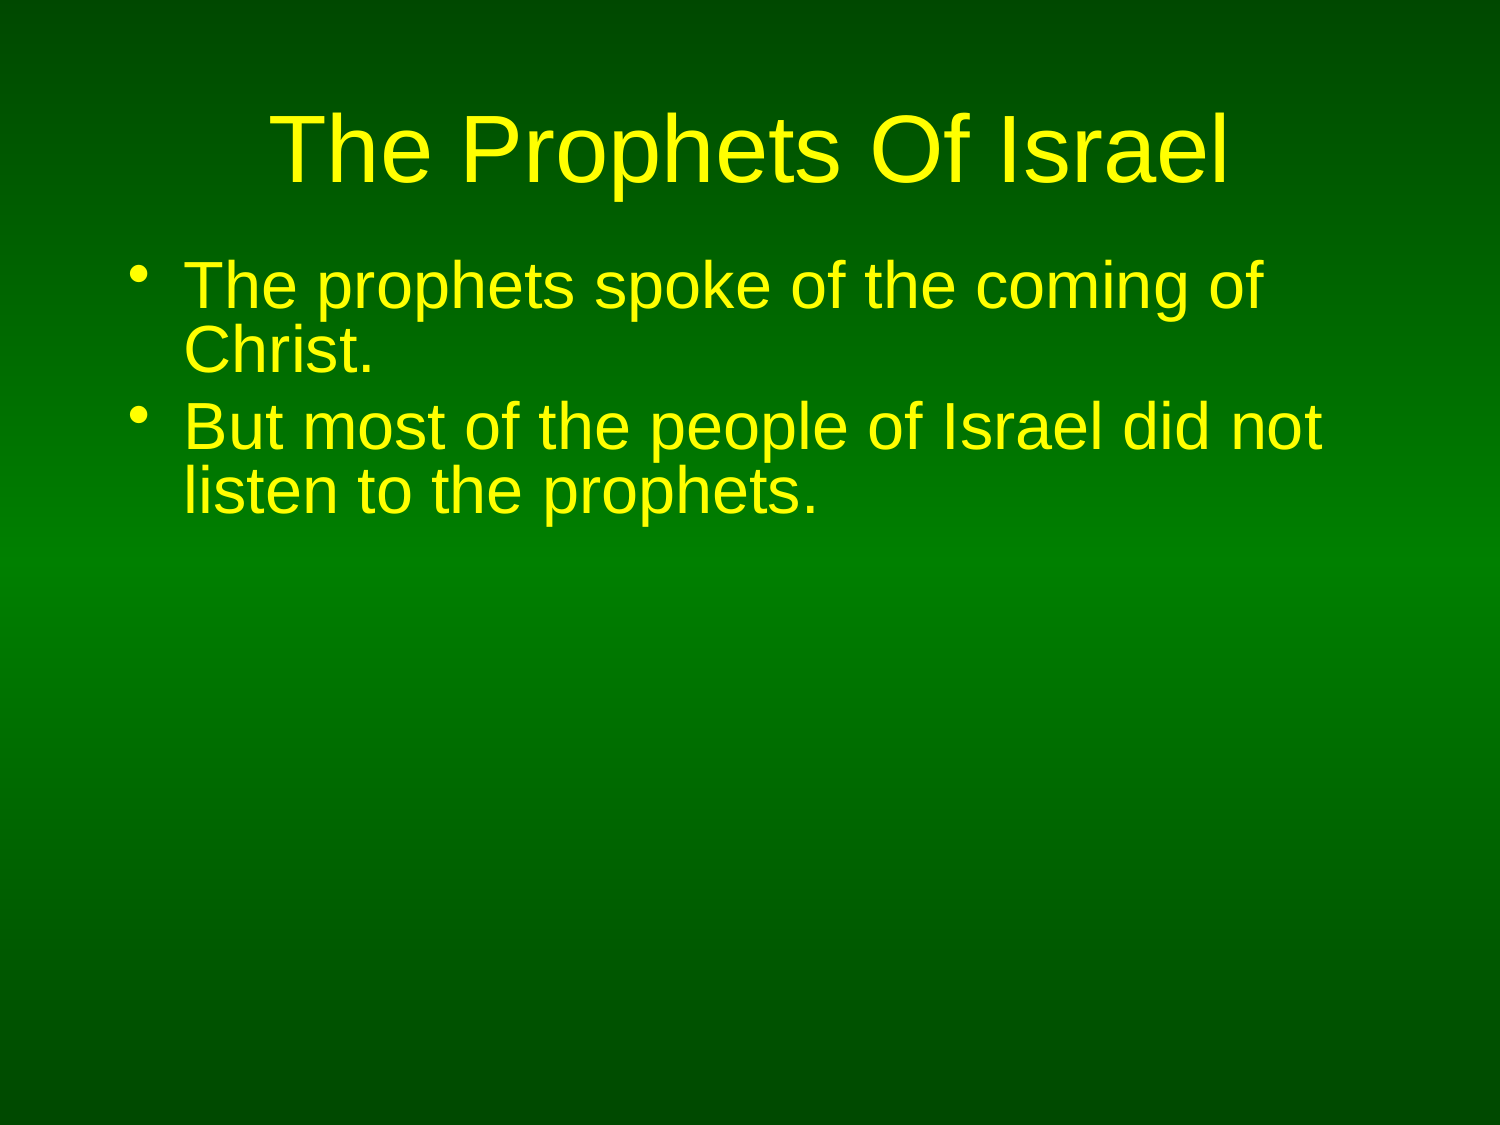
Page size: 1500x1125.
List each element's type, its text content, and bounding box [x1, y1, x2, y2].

title The Prophets Of Israel [37, 50, 1463, 238]
list The prophets spoke of the coming of Christ. But most of the people of Israel did not listen to the prophets. [112, 249, 1438, 600]
